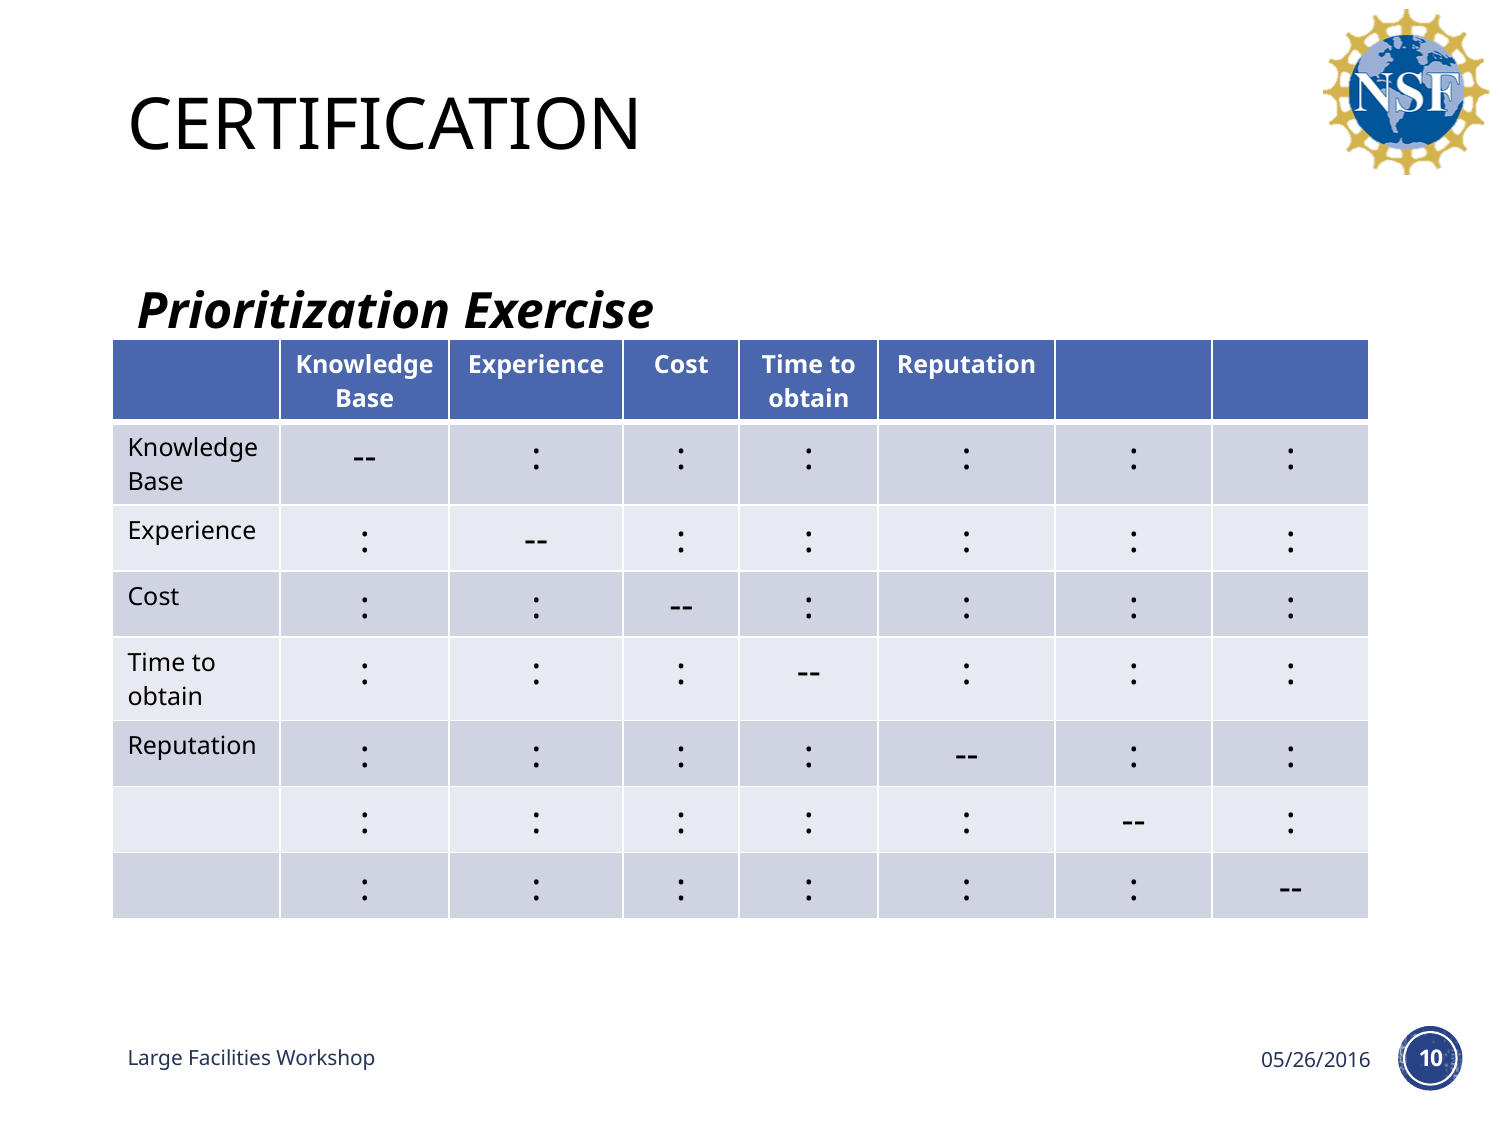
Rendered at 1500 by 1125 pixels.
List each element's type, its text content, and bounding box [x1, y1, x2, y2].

table_cell [113, 853, 279, 918]
table_cell Time to obtain [113, 638, 279, 720]
table_cell : [450, 425, 622, 504]
table_cell : [879, 638, 1054, 720]
table_cell : [281, 638, 448, 720]
table_cell : [624, 787, 738, 852]
table_cell -- [450, 506, 622, 570]
table_cell : [281, 721, 448, 786]
table_cell : [1213, 721, 1368, 786]
table_cell : [879, 853, 1054, 918]
table_cell [113, 787, 279, 852]
table_cell Knowledge Base [113, 425, 279, 504]
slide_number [982, 1028, 1386, 1089]
table_cell : [879, 572, 1054, 636]
picture [1323, 9, 1490, 175]
table_header [1213, 340, 1368, 419]
table_cell -- [1213, 853, 1368, 918]
table_cell -- [281, 425, 448, 504]
table_cell : [1213, 506, 1368, 570]
text_box Prioritization Exercise [122, 270, 670, 346]
table_cell : [740, 721, 877, 786]
table_cell : [1056, 853, 1211, 918]
table_header Time to obtain [740, 340, 877, 419]
table_cell : [450, 721, 622, 786]
table_cell : [281, 506, 448, 570]
table_cell : [281, 787, 448, 852]
table_cell -- [1056, 787, 1211, 852]
table_cell Reputation [113, 721, 279, 786]
table_cell : [1213, 787, 1368, 852]
table_cell : [281, 853, 448, 918]
table_cell : [740, 506, 877, 570]
table_cell : [879, 425, 1054, 504]
table_cell : [624, 853, 738, 918]
table_cell : [879, 787, 1054, 852]
table_cell : [1056, 425, 1211, 504]
title Certification [112, 79, 1388, 173]
table_cell : [1056, 572, 1211, 636]
table_cell : [740, 787, 877, 852]
table_cell : [1056, 506, 1211, 570]
table_cell : [740, 572, 877, 636]
table_cell : [450, 787, 622, 852]
table_cell -- [879, 721, 1054, 786]
table_cell : [281, 572, 448, 636]
table_header Knowledge Base [281, 346, 448, 419]
table_header Experience [450, 346, 622, 419]
table_cell : [1056, 638, 1211, 720]
table_header [1056, 340, 1211, 419]
table_cell : [740, 425, 877, 504]
table_cell : [450, 638, 622, 720]
table_cell Cost [113, 572, 279, 636]
table_header Reputation [879, 340, 1054, 419]
table_cell -- [740, 638, 877, 720]
footer Large Facilities Workshop [112, 1028, 891, 1089]
table_header Cost [624, 340, 738, 419]
table_cell : [450, 853, 622, 918]
table_cell : [450, 572, 622, 636]
table_cell : [624, 638, 738, 720]
table_cell : [624, 425, 738, 504]
table_cell Experience [113, 506, 279, 570]
table_cell : [1213, 425, 1368, 504]
table_cell : [1056, 721, 1211, 786]
table_cell : [740, 853, 877, 918]
table_cell : [1213, 572, 1368, 636]
slide_number 10 [1391, 1028, 1471, 1089]
table_cell : [624, 506, 738, 570]
table_cell -- [624, 572, 738, 636]
table_cell : [879, 506, 1054, 570]
table_header [113, 340, 279, 419]
table_cell : [624, 721, 738, 786]
table_cell : [1213, 638, 1368, 720]
